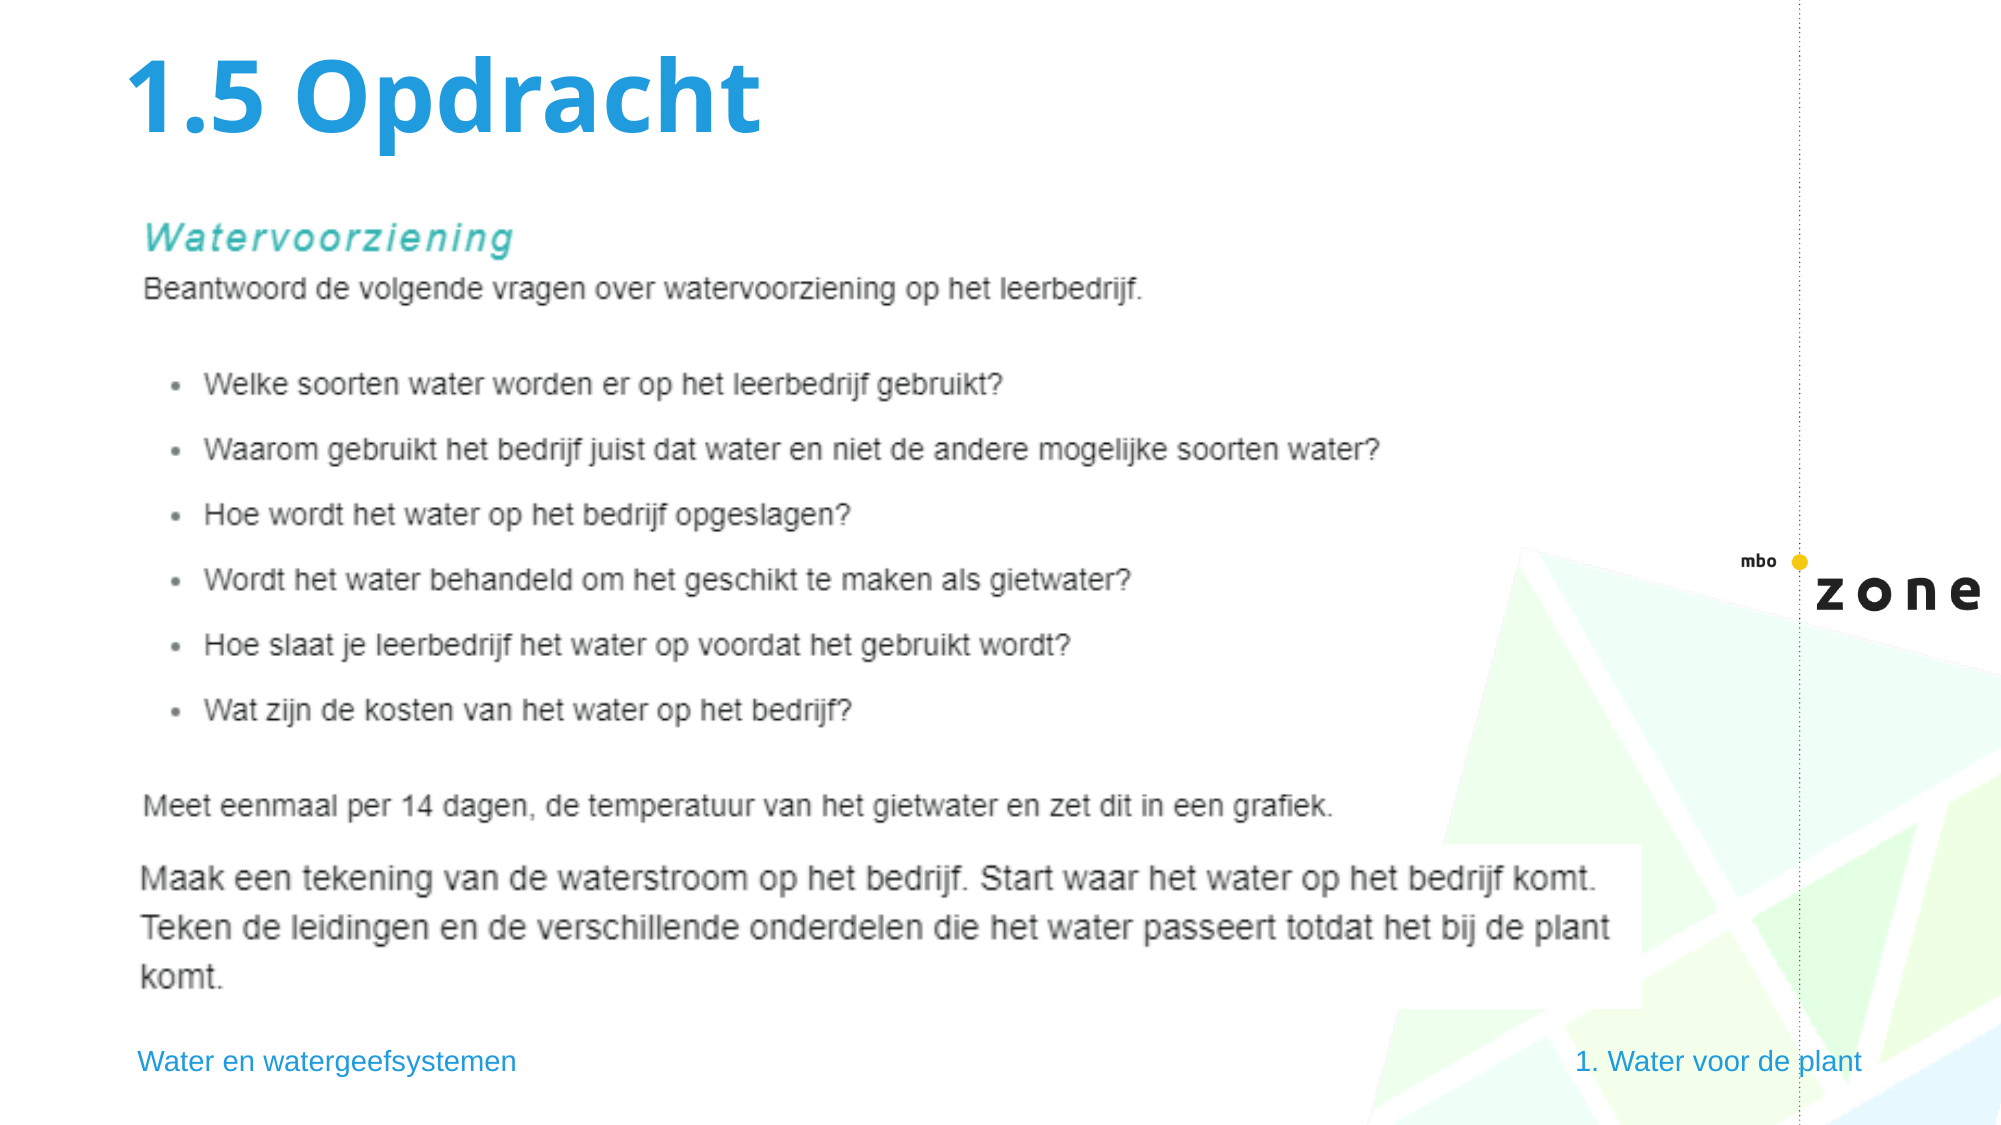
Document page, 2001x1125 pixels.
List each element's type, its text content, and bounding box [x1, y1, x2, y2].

picture [116, 0, 2001, 1125]
list Water en watergeefsystemen [137, 1042, 639, 1103]
list 1. Water voor de plant [1412, 1042, 1863, 1103]
title 1.5 Opdracht [124, 46, 1607, 224]
